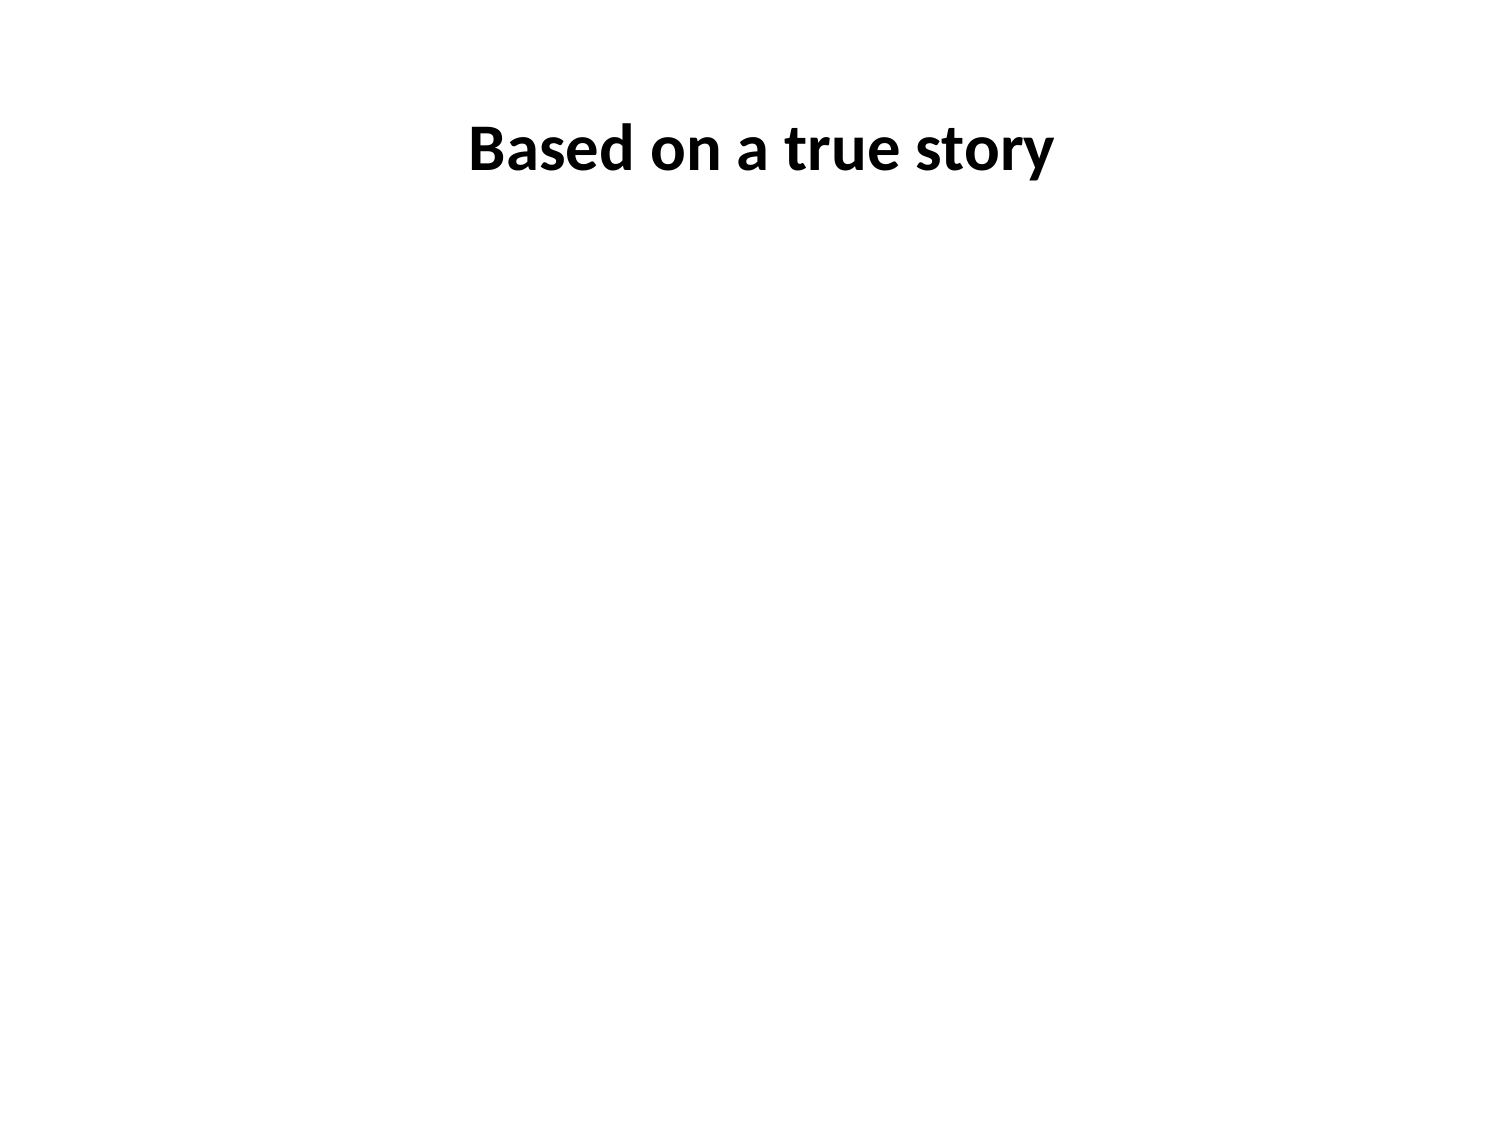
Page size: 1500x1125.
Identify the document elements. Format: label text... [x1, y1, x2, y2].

text_box Based on a true story [87, 50, 1438, 238]
